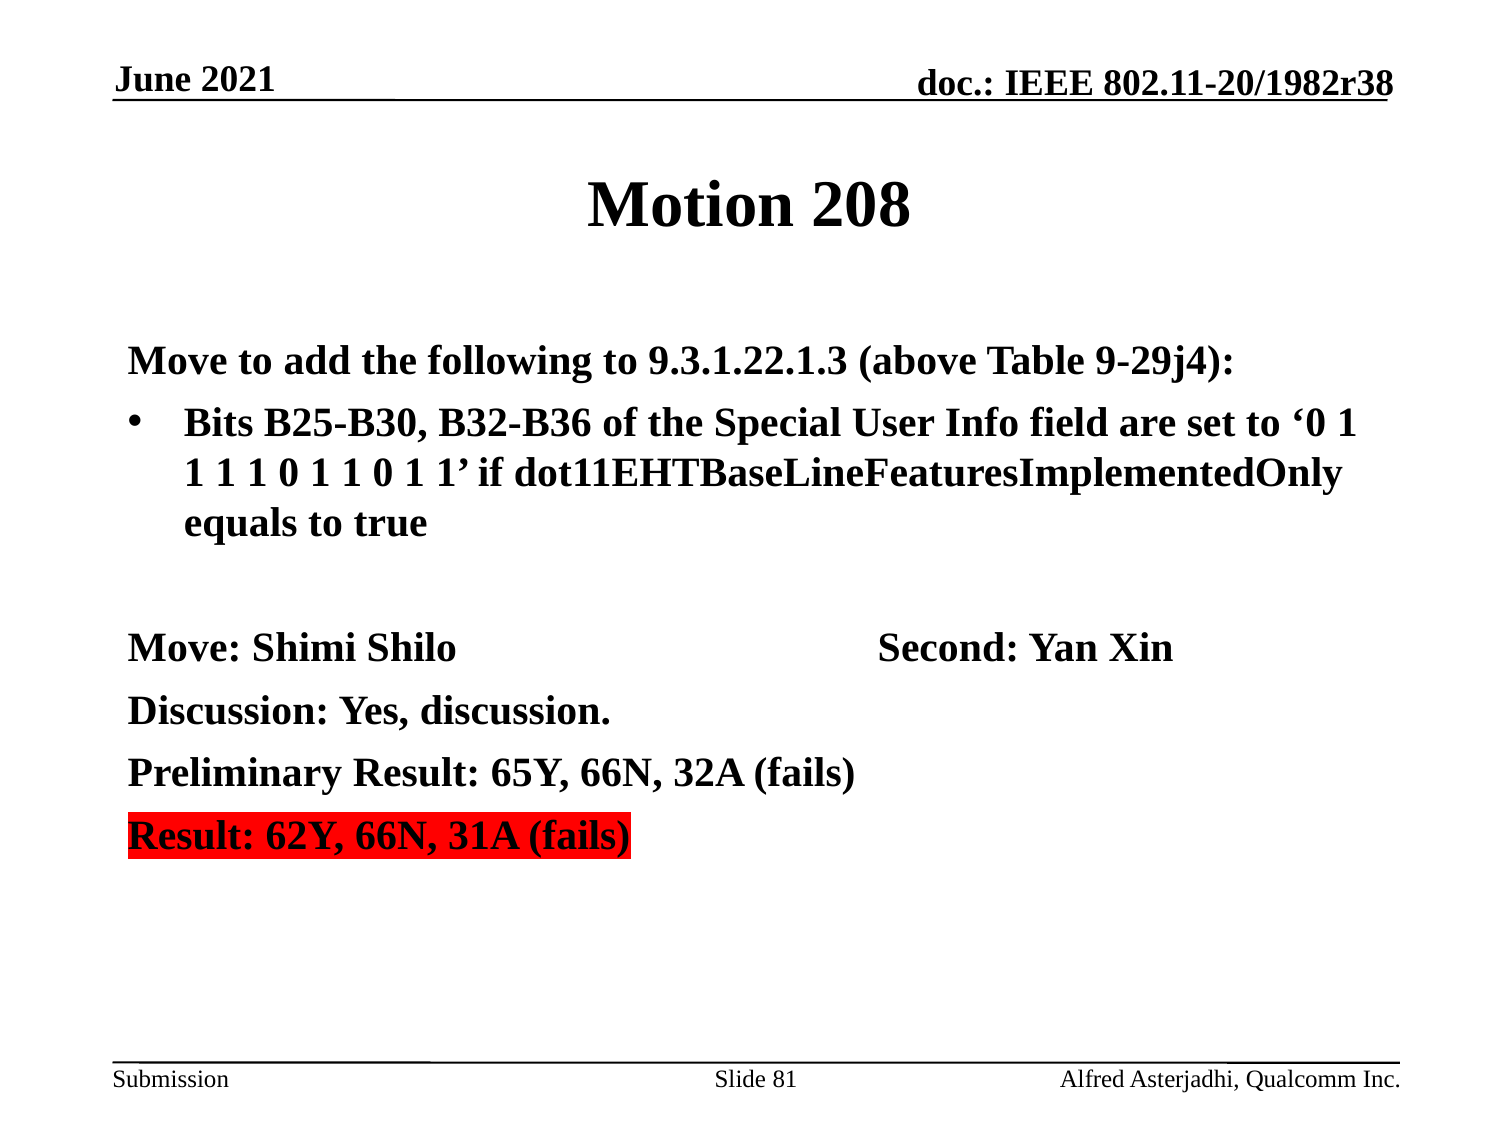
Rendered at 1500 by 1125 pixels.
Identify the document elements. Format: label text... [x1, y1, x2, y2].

slide_number Slide 81 [712, 1061, 800, 1123]
list Move to add the following to 9.3.1.22.1.3 (above Table 9-29j4): Bits B25-B30, B32-B36 of the Special User Info field are set to ‘0 1 1 1 1 0 1 1 0 1 1’ if dot11EHTBaseLineFeaturesImplementedOnly equals to true Move: Shimi Shilo Second: Yan Xin Discussion: Yes, discussion. Preliminary Result: 65Y, 66N, 32A (fails) Result: 62Y, 66N, 31A (fails) [112, 324, 1388, 1000]
title Motion 208 [112, 112, 1388, 288]
footer Alfred Asterjadhi, Qualcomm Inc. [878, 1061, 1402, 1093]
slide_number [114, 54, 423, 100]
